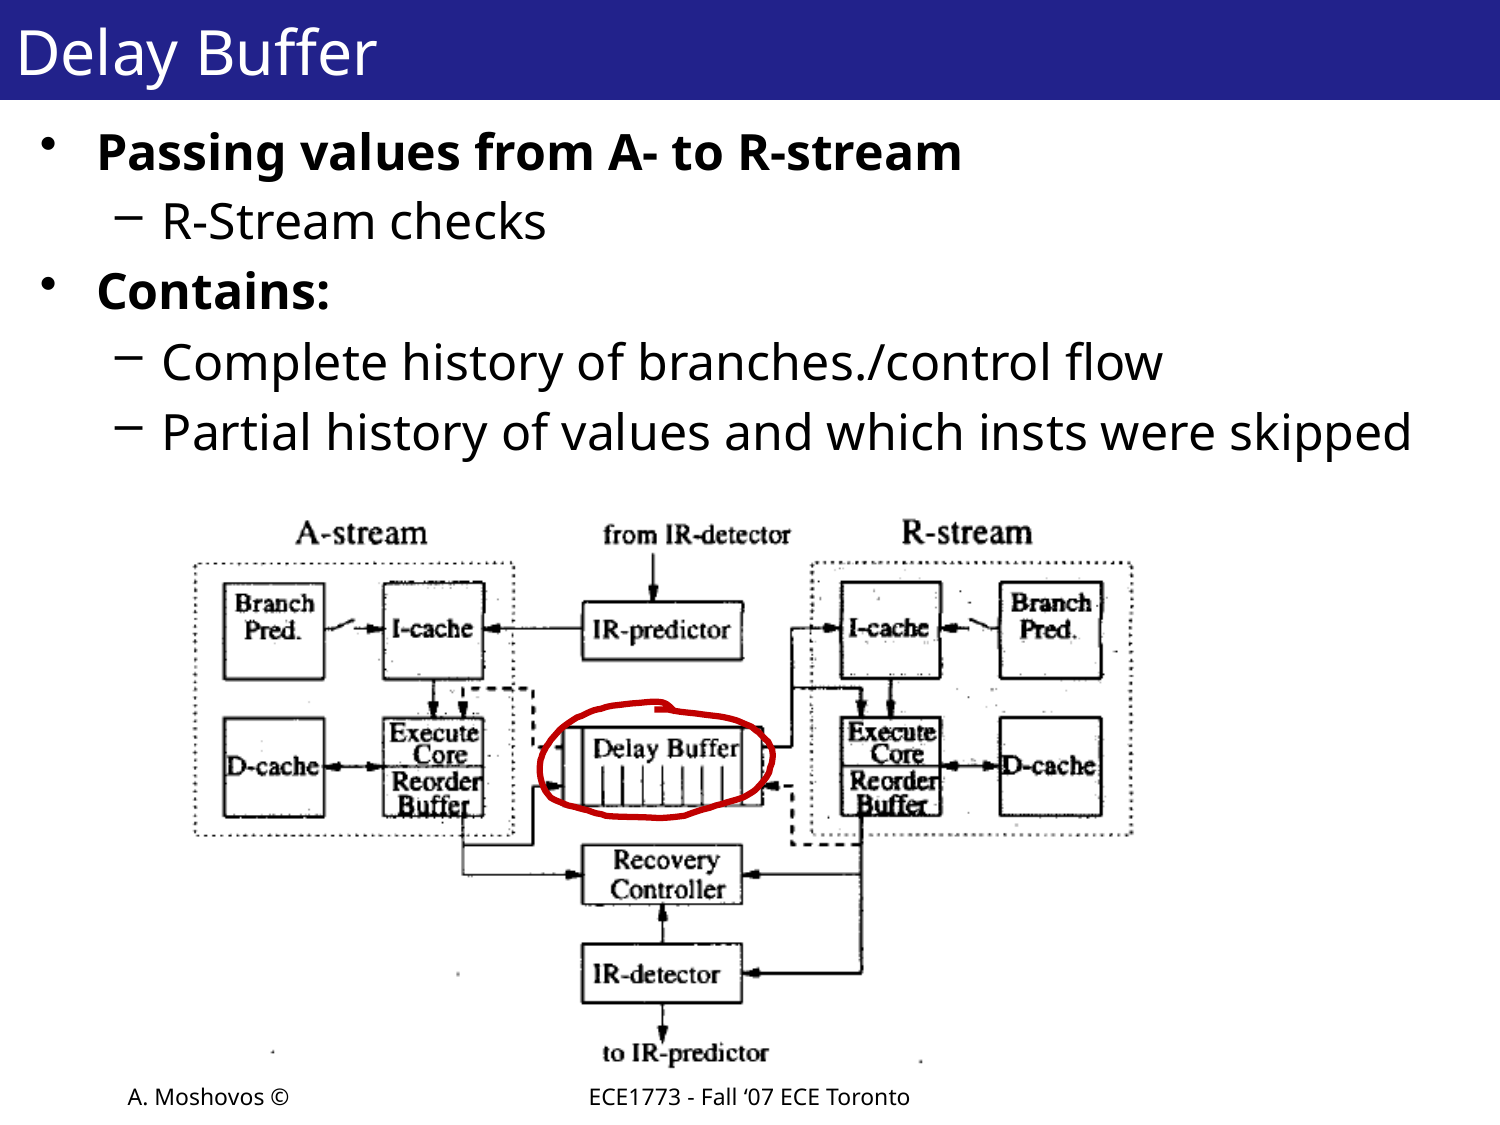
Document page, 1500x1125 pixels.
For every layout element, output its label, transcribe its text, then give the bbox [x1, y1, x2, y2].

title Delay Buffer [0, 0, 1500, 101]
list Passing values from A- to R-stream R-Stream checks Contains: Complete history of branches./control flow Partial history of values and which insts were skipped [24, 112, 1476, 1076]
footer ECE1773 - Fall ‘07 ECE Toronto [487, 1083, 1013, 1125]
picture [162, 506, 1151, 1077]
slide_number A. Moshovos © [112, 1074, 426, 1125]
